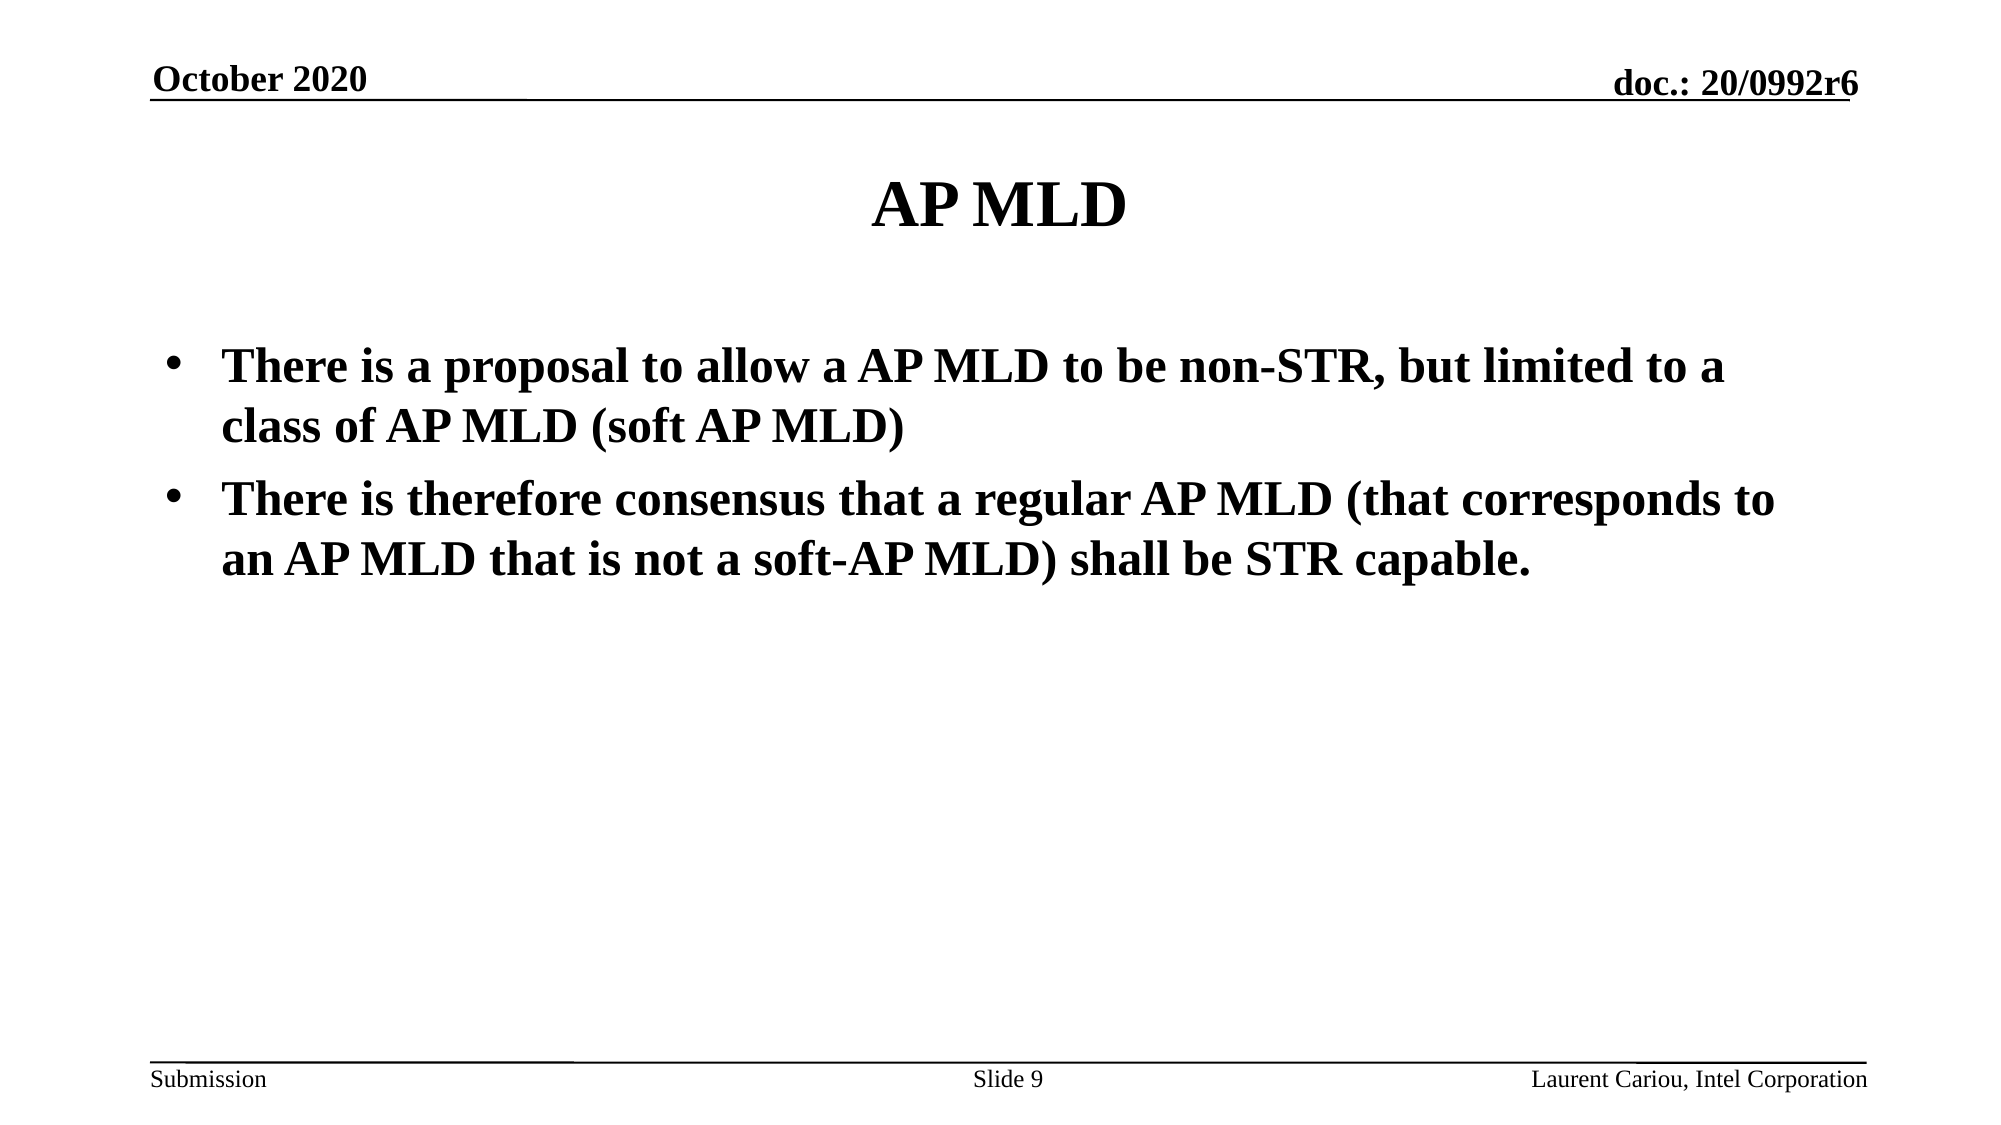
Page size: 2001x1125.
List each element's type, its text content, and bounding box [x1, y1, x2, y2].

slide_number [152, 54, 563, 100]
title AP MLD [149, 112, 1850, 288]
footer Laurent Cariou, Intel Corporation [1171, 1061, 1869, 1093]
slide_number Slide 9 [950, 1061, 1067, 1123]
list There is a proposal to allow a AP MLD to be non-STR, but limited to a class of AP MLD (soft AP MLD) There is therefore consensus that a regular AP MLD (that corresponds to an AP MLD that is not a soft-AP MLD) shall be STR capable. [149, 324, 1850, 1000]
